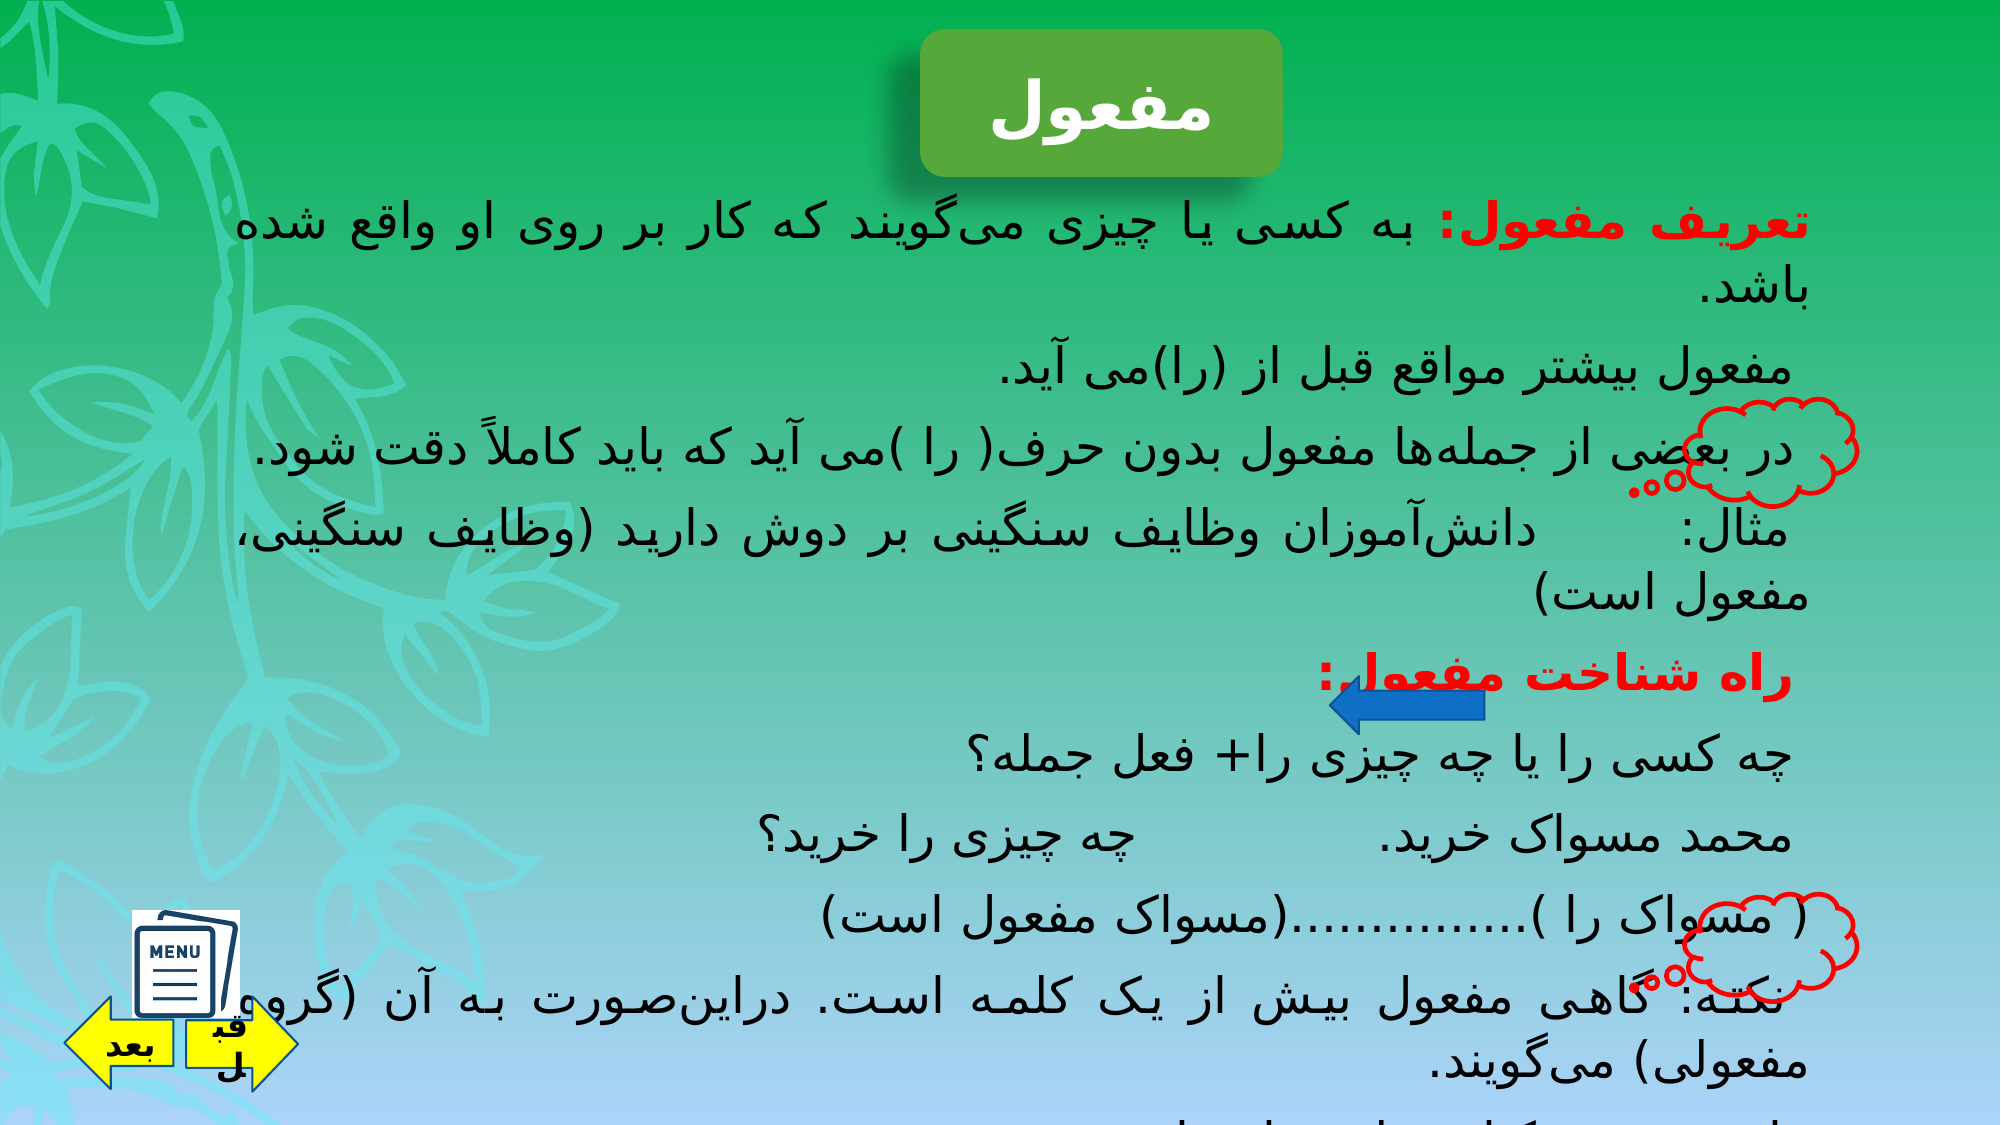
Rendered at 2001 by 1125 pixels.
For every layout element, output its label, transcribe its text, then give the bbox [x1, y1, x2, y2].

text_box تعریف مفعول: به کسی یا چیزی می‌گویند که کار بر روی او واقع شده باشد. مفعول بیشتر مواقع قبل از (را)می آید. در بعضی از جمله‌ها مفعول بدون حرف( را )می آید که باید کاملاً دقت شود. مثال: دانش‌‌آموزان وظایف سنگینی بر دوش دارید (وظایف سنگینی، مفعول است) راه شناخت مفعول: چه کسی را یا چه چیزی را+ فعل جمله؟ محمد مسواک خرید. چه چیزی را خرید؟ ( مسواک را )...............(مسواک مفعول است) نکته: گاهی مفعول بیش از یک کلمه است. دراین‌صورت به آن (گروه مفعولی) می‌گویند. مانند: کتاب علوم را خواندم . کتاب زیبای داستان را خریدم. [214, 176, 1826, 1125]
text_box [1644, 480, 1659, 495]
text_box [1630, 488, 1639, 497]
text_box [1329, 675, 1486, 736]
text_box [1683, 398, 1859, 508]
text_box قبل [185, 995, 299, 1093]
text_box مفعول [919, 28, 1284, 178]
text_box [1665, 965, 1686, 986]
text_box بعد [63, 995, 175, 1091]
text_box [1644, 975, 1659, 990]
picture [132, 910, 240, 1018]
text_box [1665, 470, 1686, 491]
text_box [1683, 893, 1859, 1003]
text_box [1630, 983, 1639, 992]
